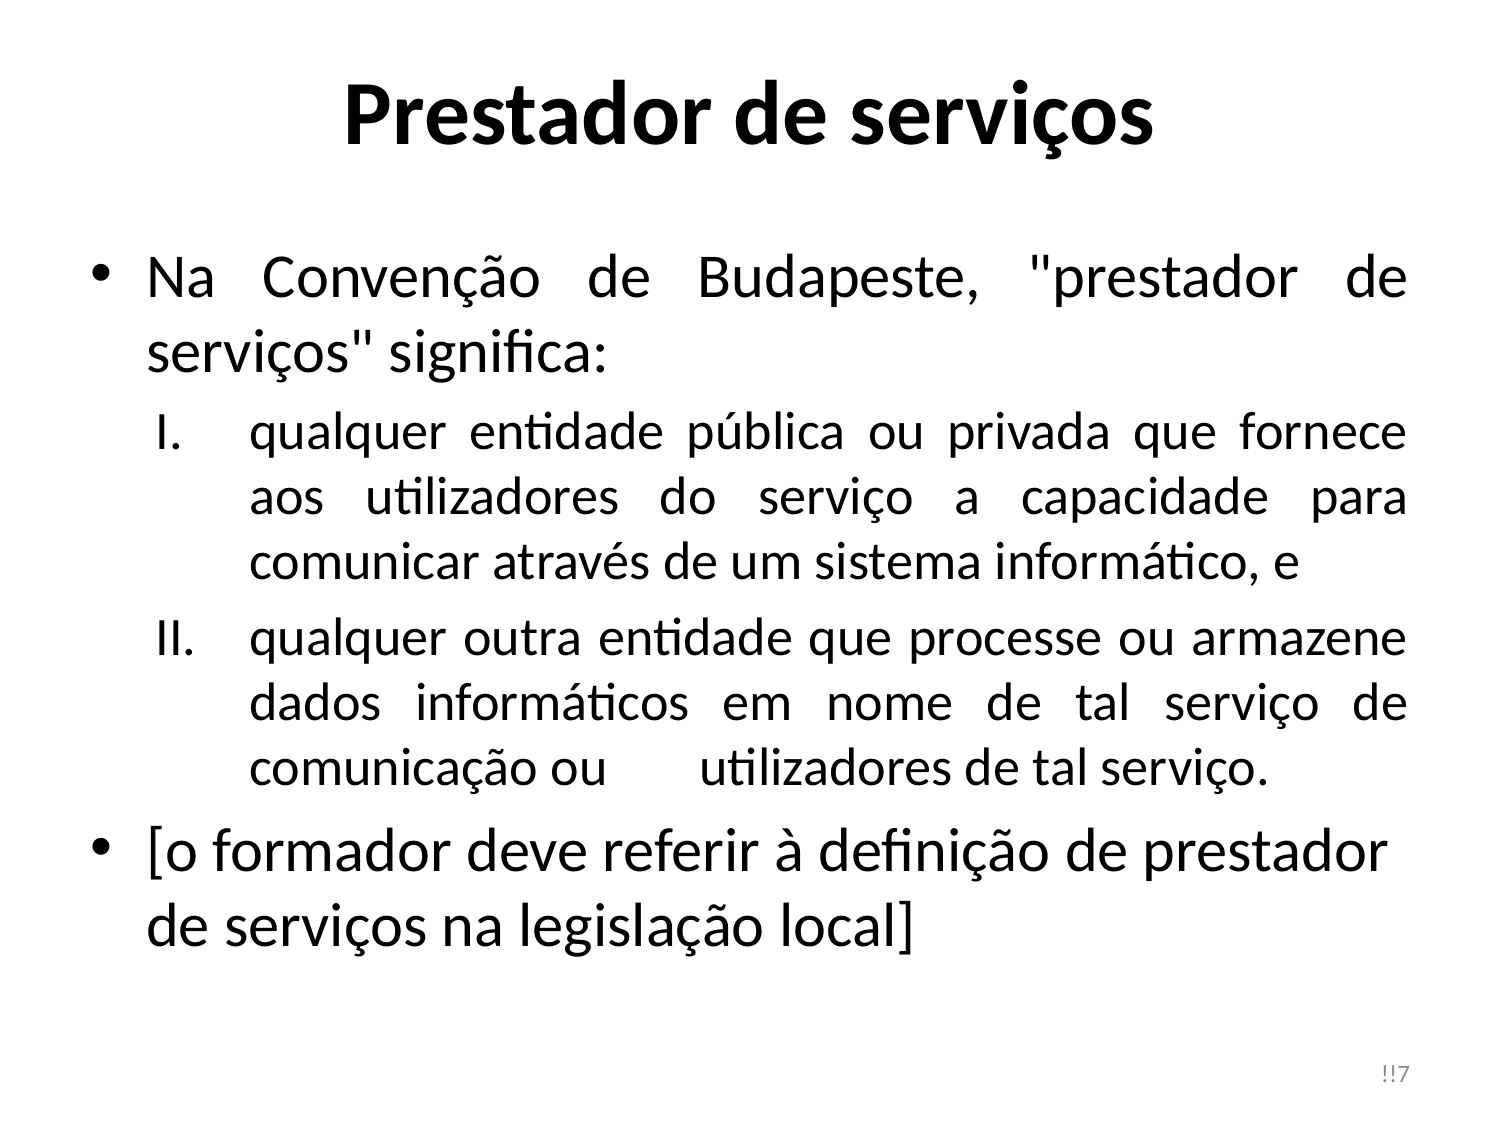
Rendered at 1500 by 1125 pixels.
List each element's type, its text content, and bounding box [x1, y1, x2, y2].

slide_number !!7 [1074, 1042, 1425, 1103]
list Na Convenção de Budapeste, "prestador de serviços" significa: qualquer entidade pública ou privada que fornece aos utilizadores do serviço a capacidade para comunicar através de um sistema informático, e qualquer outra entidade que processe ou armazene dados informáticos em nome de tal serviço de comunicação ou utilizadores de tal serviço. [o formador deve referir à definição de prestador de serviços na legislação local] [75, 233, 1425, 1103]
title Prestador de serviços [75, 45, 1425, 233]
